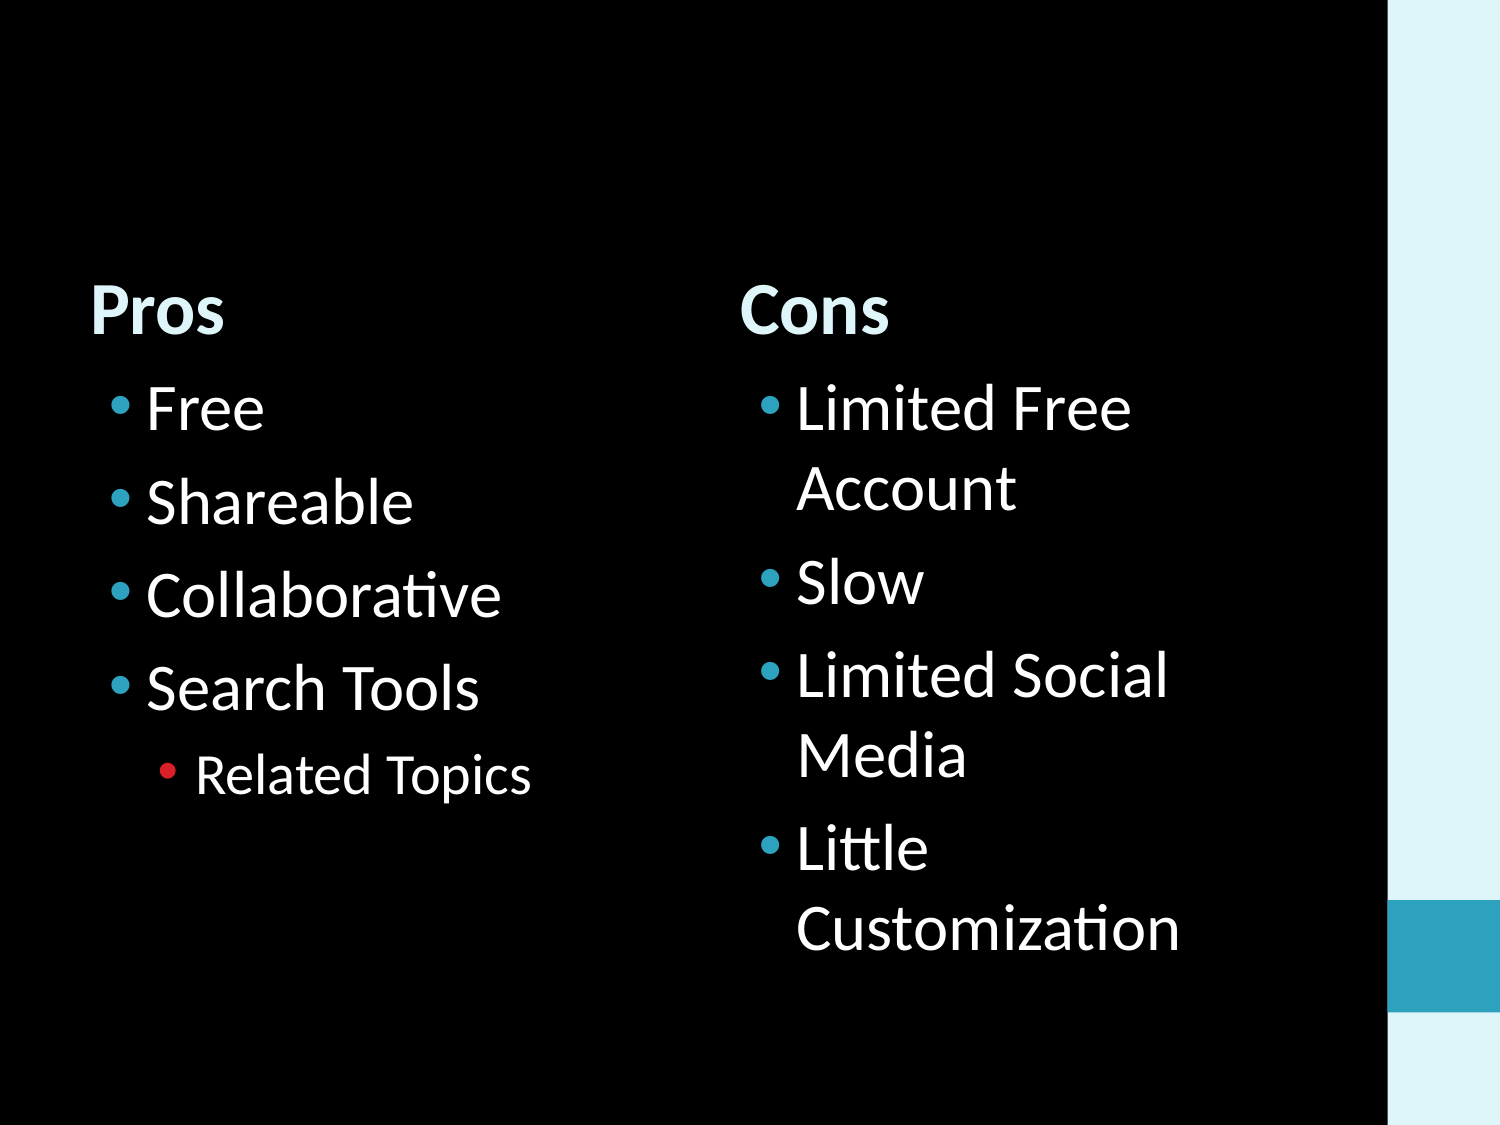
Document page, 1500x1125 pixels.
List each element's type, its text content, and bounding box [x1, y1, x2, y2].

list Limited Free Account Slow Limited Social Media Little Customization [725, 356, 1325, 1005]
list Pros [75, 251, 675, 356]
list Cons [725, 251, 1325, 356]
list Free Shareable Collaborative Search Tools Related Topics [75, 356, 675, 1005]
